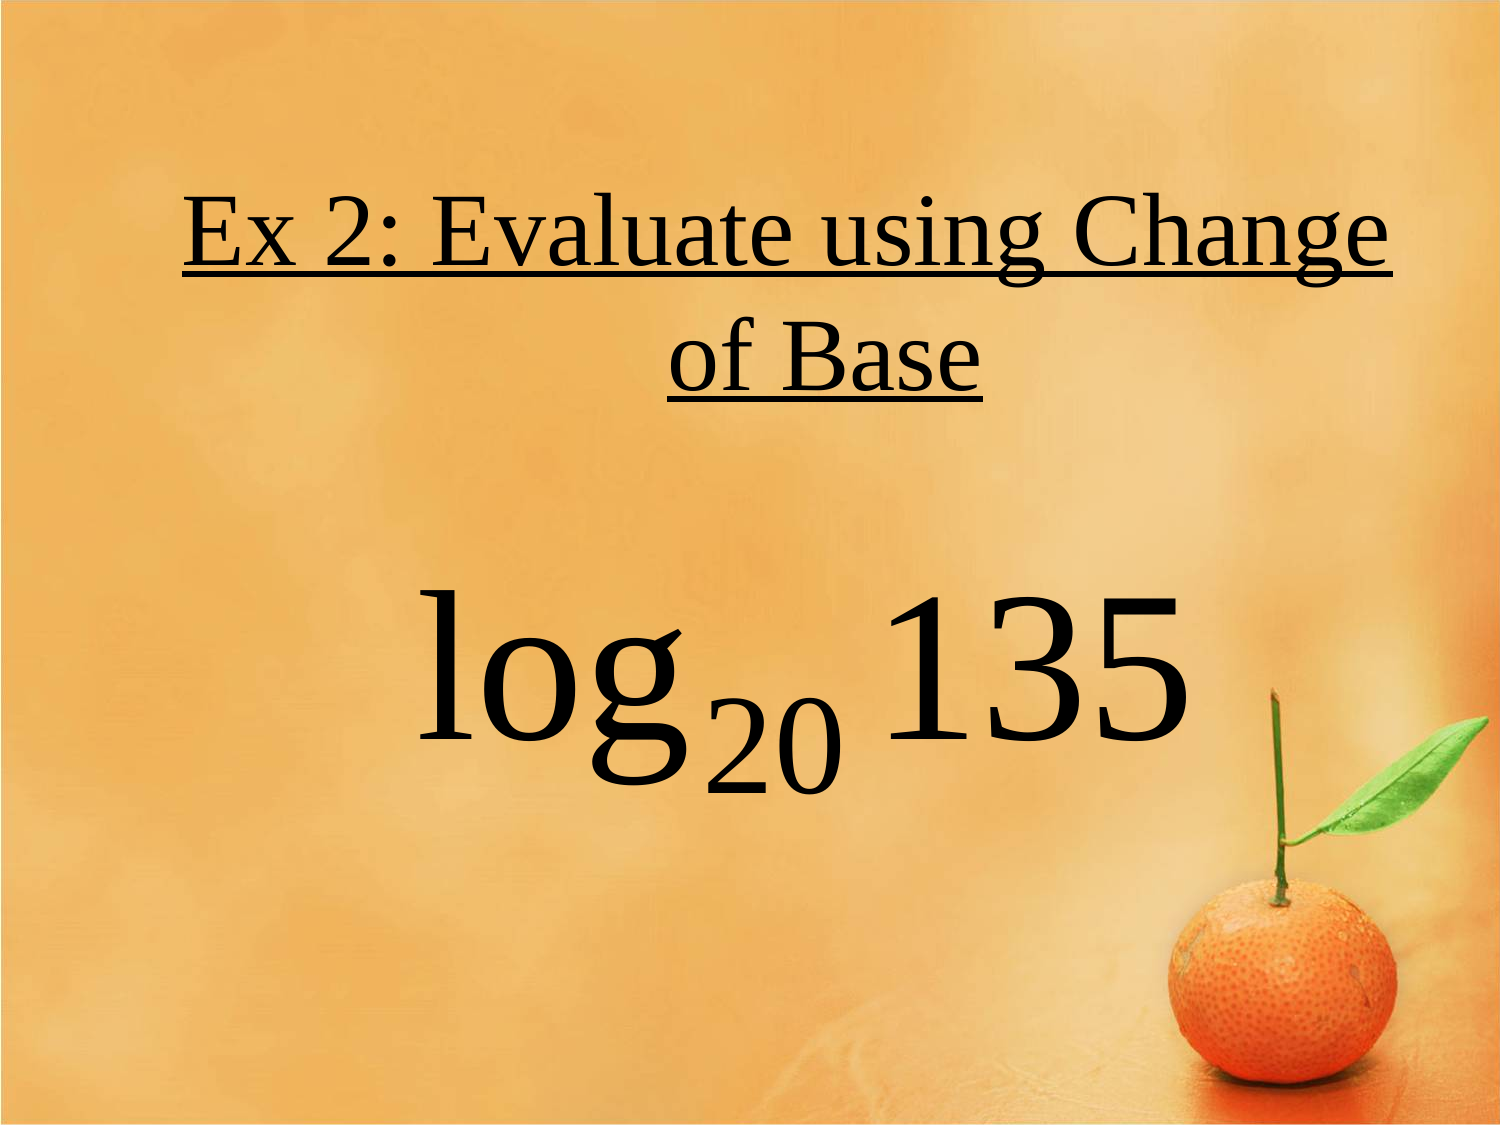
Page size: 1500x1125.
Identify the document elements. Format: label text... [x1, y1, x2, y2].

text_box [387, 524, 1229, 847]
picture [0, 0, 1500, 1125]
text_box Ex 2: Evaluate using Change of Base [162, 153, 1413, 1044]
